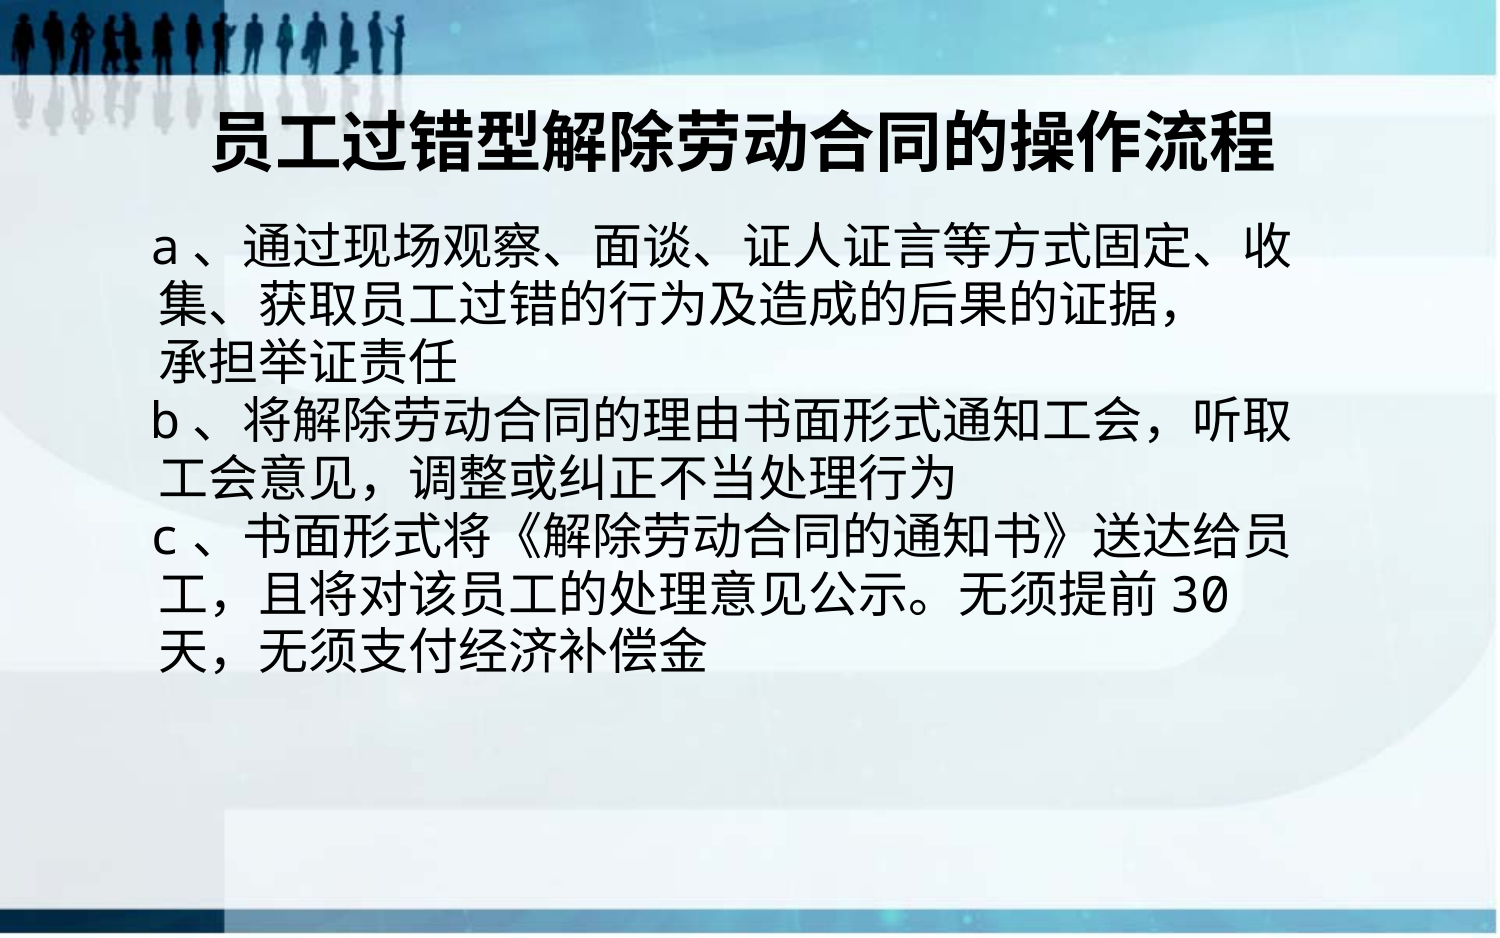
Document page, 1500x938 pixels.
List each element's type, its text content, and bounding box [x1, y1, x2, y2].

picture [0, 0, 1500, 938]
title 员工过错型解除劳动合同的操作流程 [74, 70, 1426, 210]
list a、通过现场观察、面谈、证人证言等方式固定、收 集、获取员工过错的行为及造成的后果的证据， 承担举证责任 b、将解除劳动合同的理由书面形式通知工会，听取 工会意见，调整或纠正不当处理行为 c、书面形式将《解除劳动合同的通知书》送达给员 工，且将对该员工的处理意见公示。无须提前30 天，无须支付经济补偿金 [74, 218, 1426, 838]
